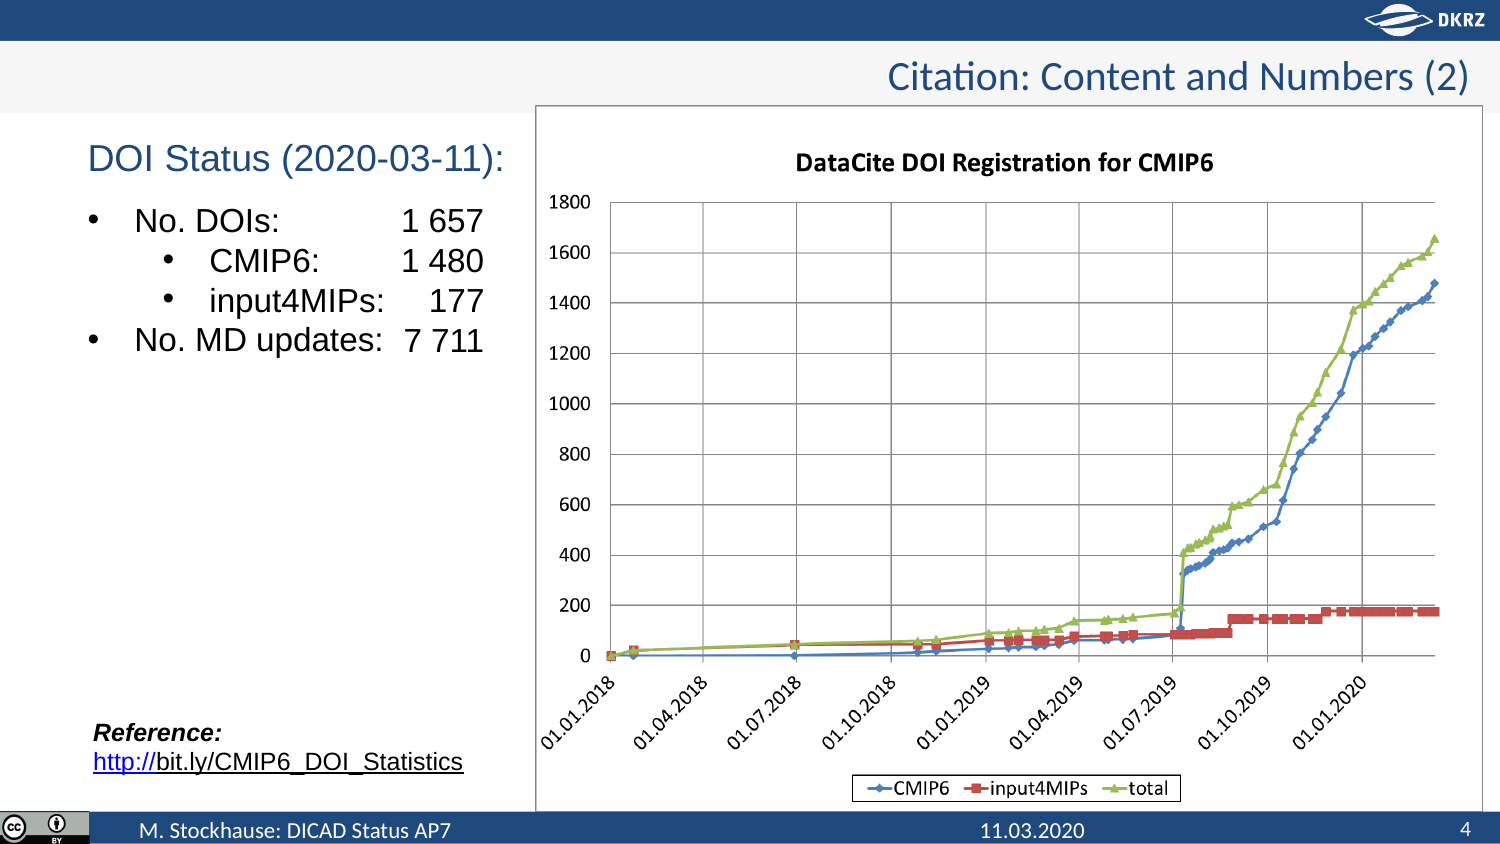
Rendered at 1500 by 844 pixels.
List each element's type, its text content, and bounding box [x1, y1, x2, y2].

title Citation: Content and Numbers (2) [0, 40, 1500, 113]
footer M. Stockhause: DICAD Status AP7 [123, 811, 727, 844]
picture [535, 105, 1483, 812]
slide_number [750, 820, 1100, 844]
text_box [70, 126, 523, 370]
picture [0, 811, 90, 844]
slide_number 4 [1376, 811, 1500, 844]
text_box Reference: http://bit.ly/CMIP6_DOI_Statistics [78, 708, 493, 784]
